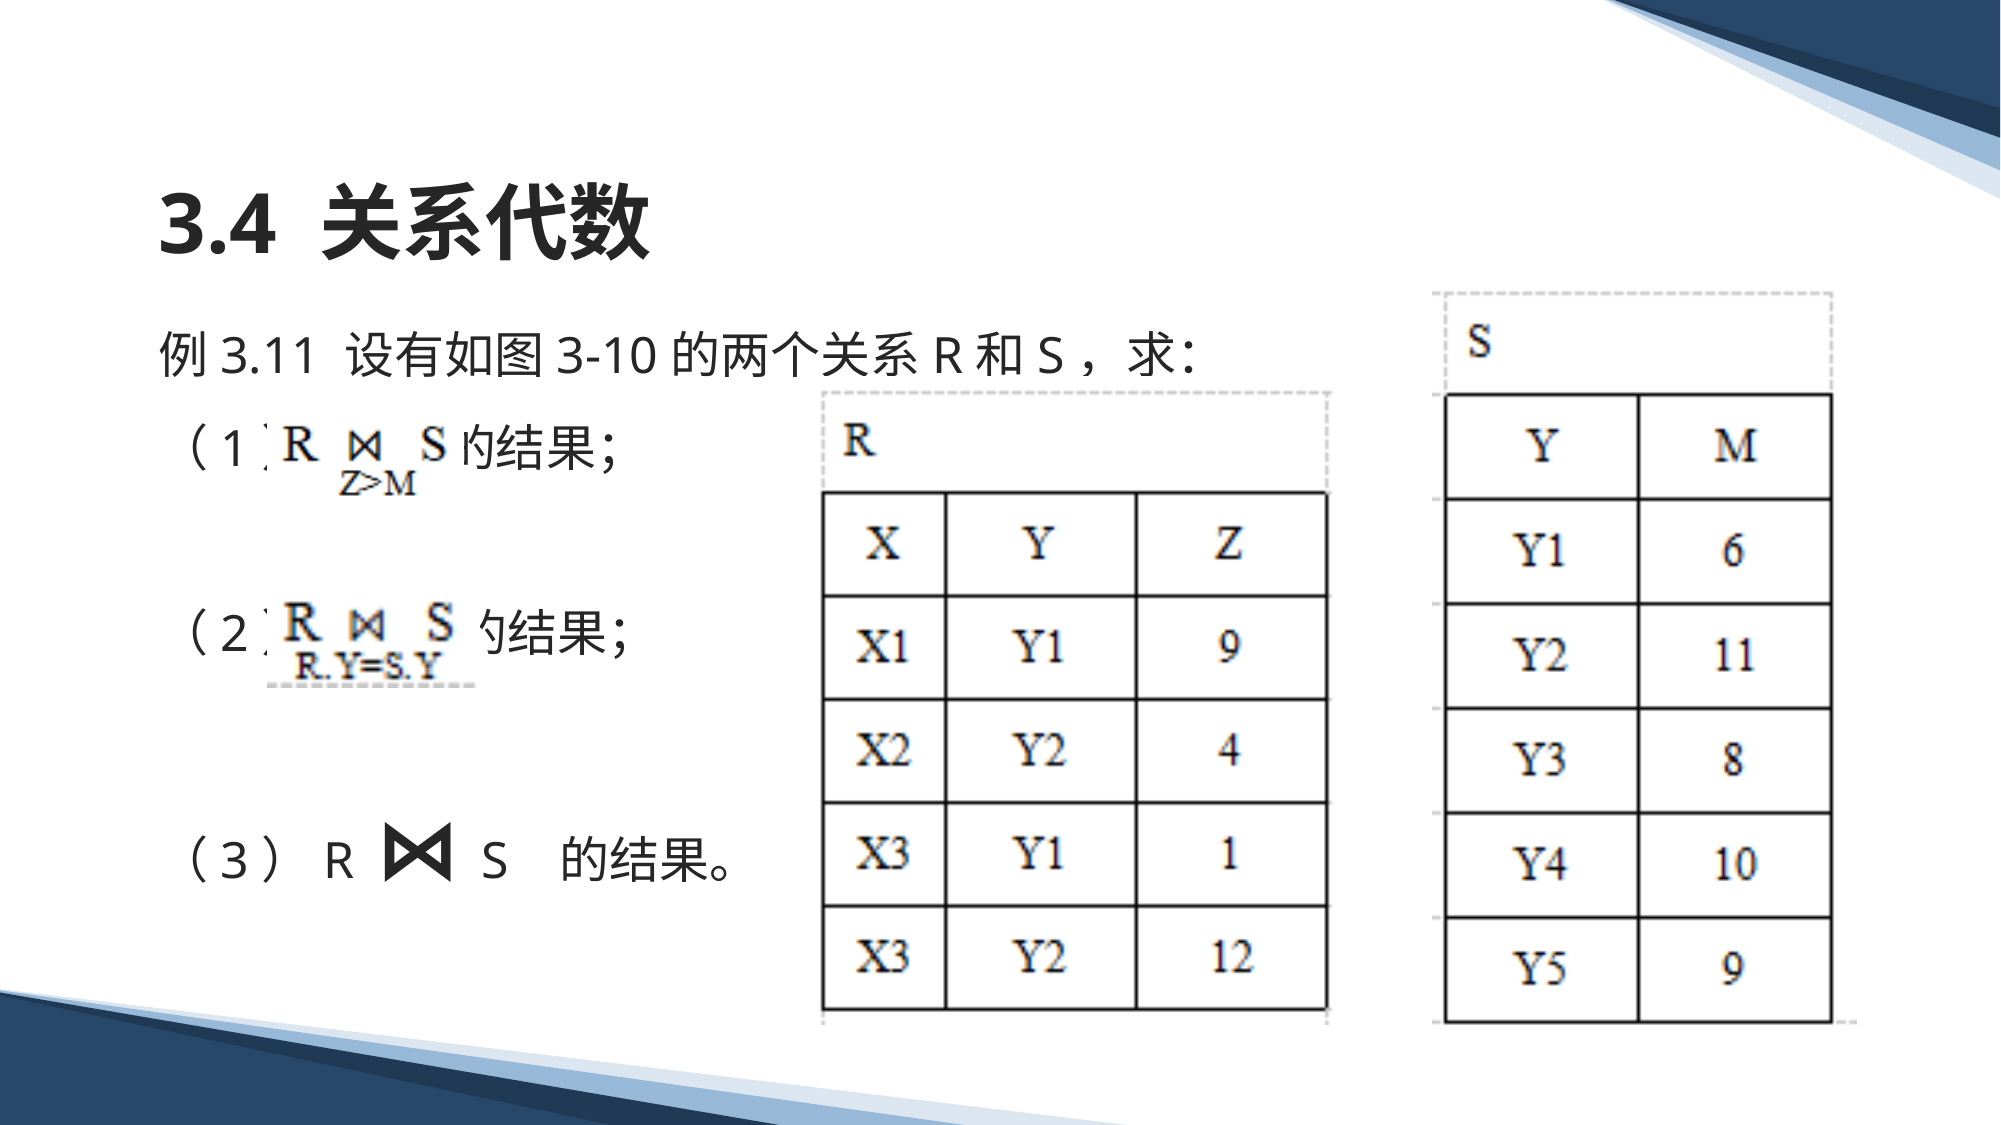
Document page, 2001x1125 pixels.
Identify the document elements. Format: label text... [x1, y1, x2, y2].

title 3.4 关系代数 [143, 54, 1857, 280]
picture [1432, 283, 1857, 1038]
picture [267, 410, 464, 518]
picture [800, 376, 1336, 1025]
list 例3.11 设有如图3-10的两个关系R和S，求： （1） 的结果； （2） 的结果； （3）R ⋈ S 的结果。 [143, 303, 1432, 1013]
picture [267, 585, 480, 688]
